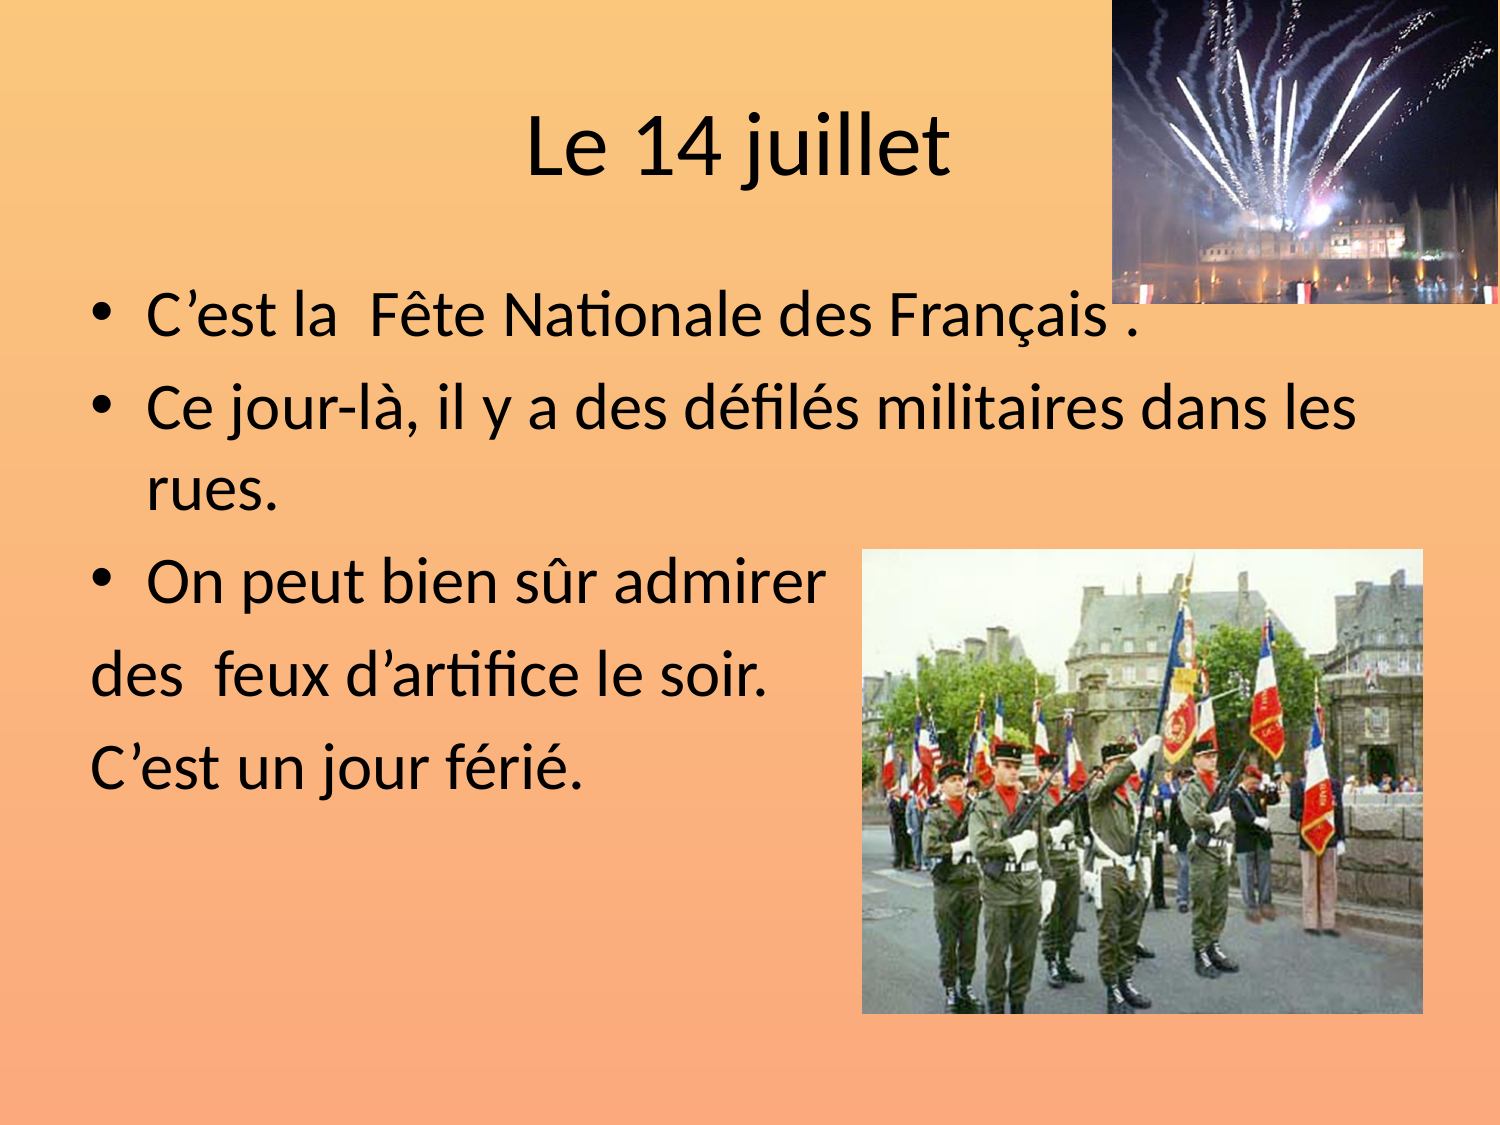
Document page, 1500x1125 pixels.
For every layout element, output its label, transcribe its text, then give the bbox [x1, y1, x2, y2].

title Le 14 juillet [75, 45, 1107, 233]
list C’est la Fête Nationale des Français . Ce jour-là, il y a des défilés militaires dans les rues. On peut bien sûr admirer des feux d’artifice le soir. C’est un jour férié. [75, 262, 1425, 1005]
picture [862, 549, 1423, 1014]
picture [1112, 0, 1498, 304]
